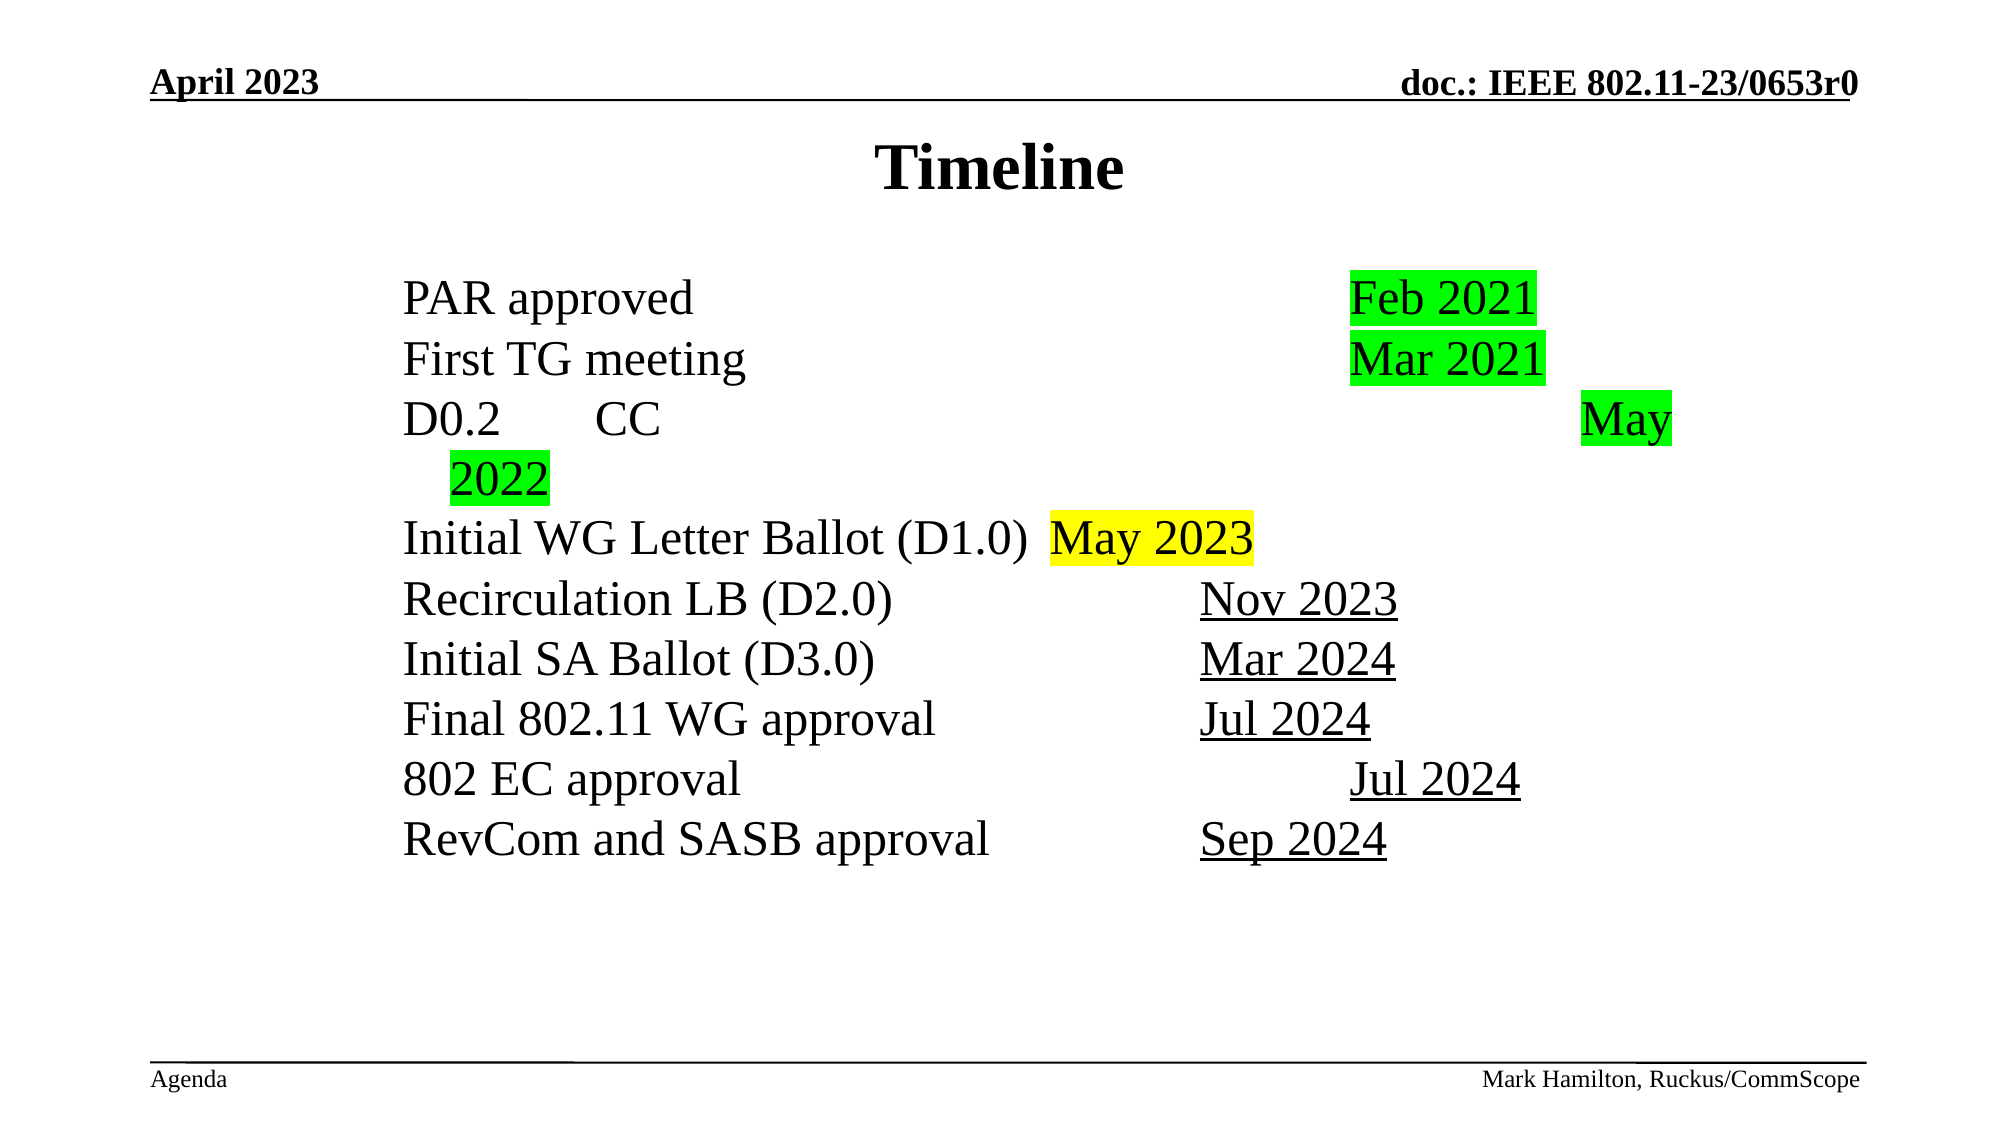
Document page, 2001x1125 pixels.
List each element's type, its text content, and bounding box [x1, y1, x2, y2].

title Timeline [362, 112, 1638, 212]
list PAR approved Feb 2021 First TG meeting Mar 2021 D0.2 CC May 2022 Initial WG Letter Ballot (D1.0) May 2023 Recirculation LB (D2.0) Nov 2023 Initial SA Ballot (D3.0) Mar 2024 Final 802.11 WG approval Jul 2024 802 EC approval Jul 2024 RevCom and SASB approval Sep 2024 [312, 212, 1688, 1013]
